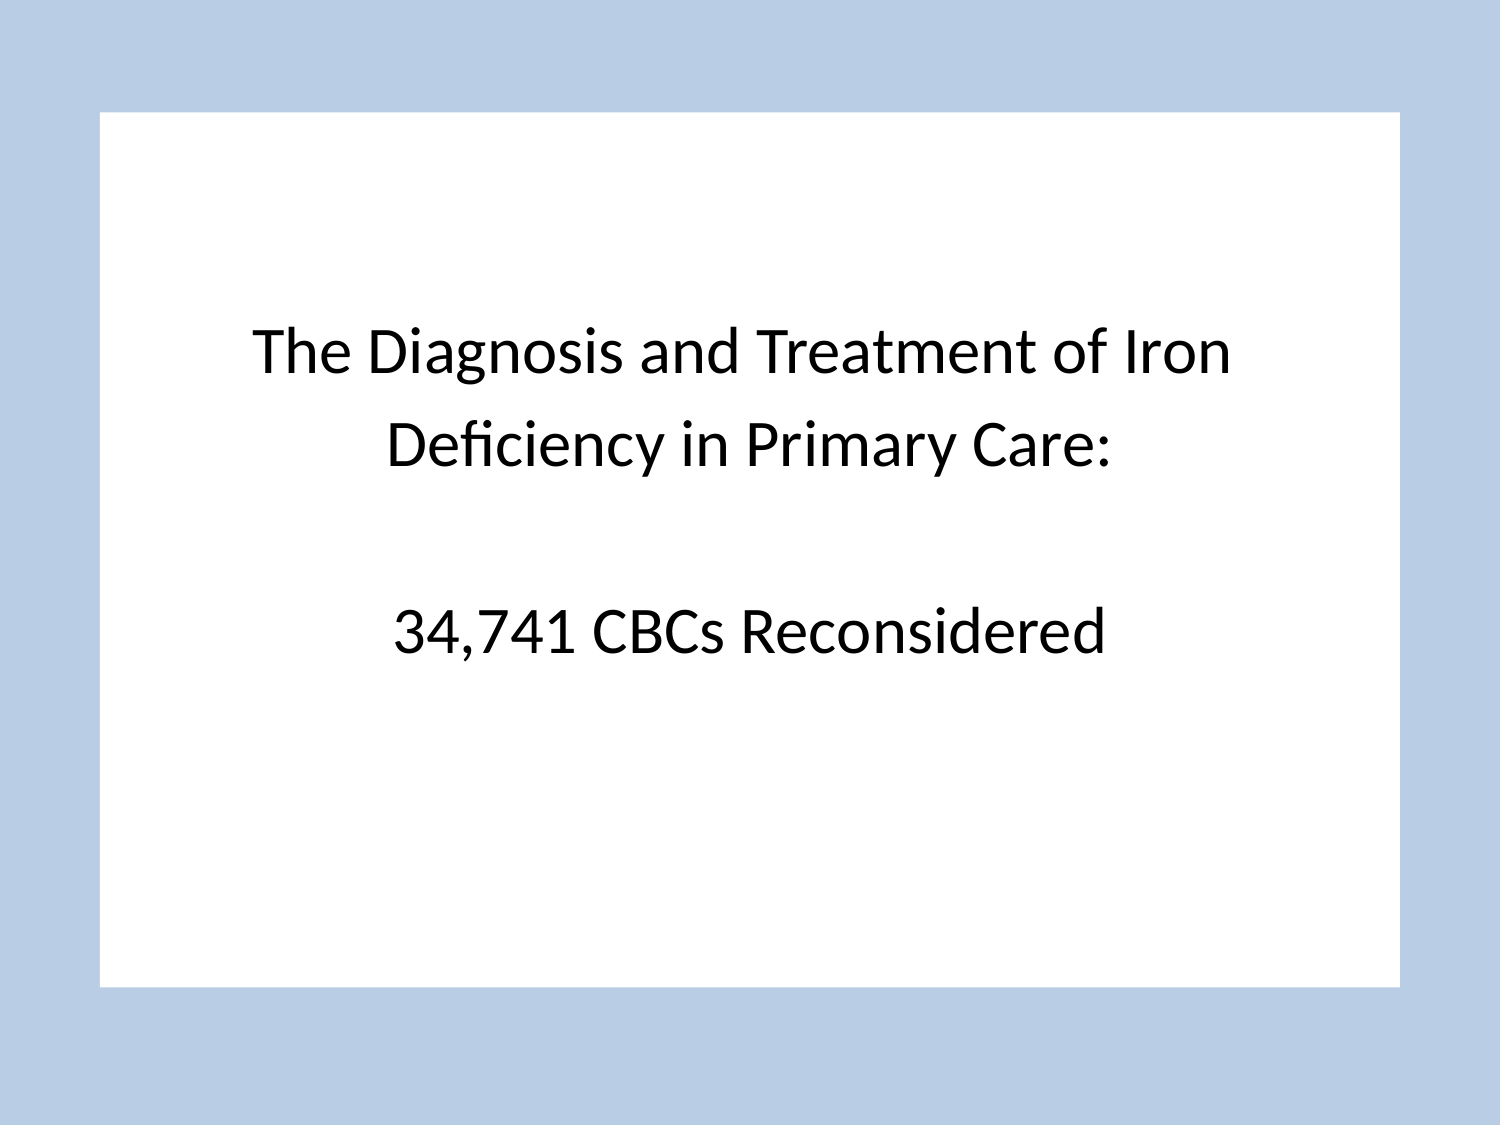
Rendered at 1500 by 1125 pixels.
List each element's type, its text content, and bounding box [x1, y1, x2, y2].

subtitle The Diagnosis and Treatment of Iron Deficiency in Primary Care: 34,741 CBCs Reconsidered [99, 112, 1400, 988]
